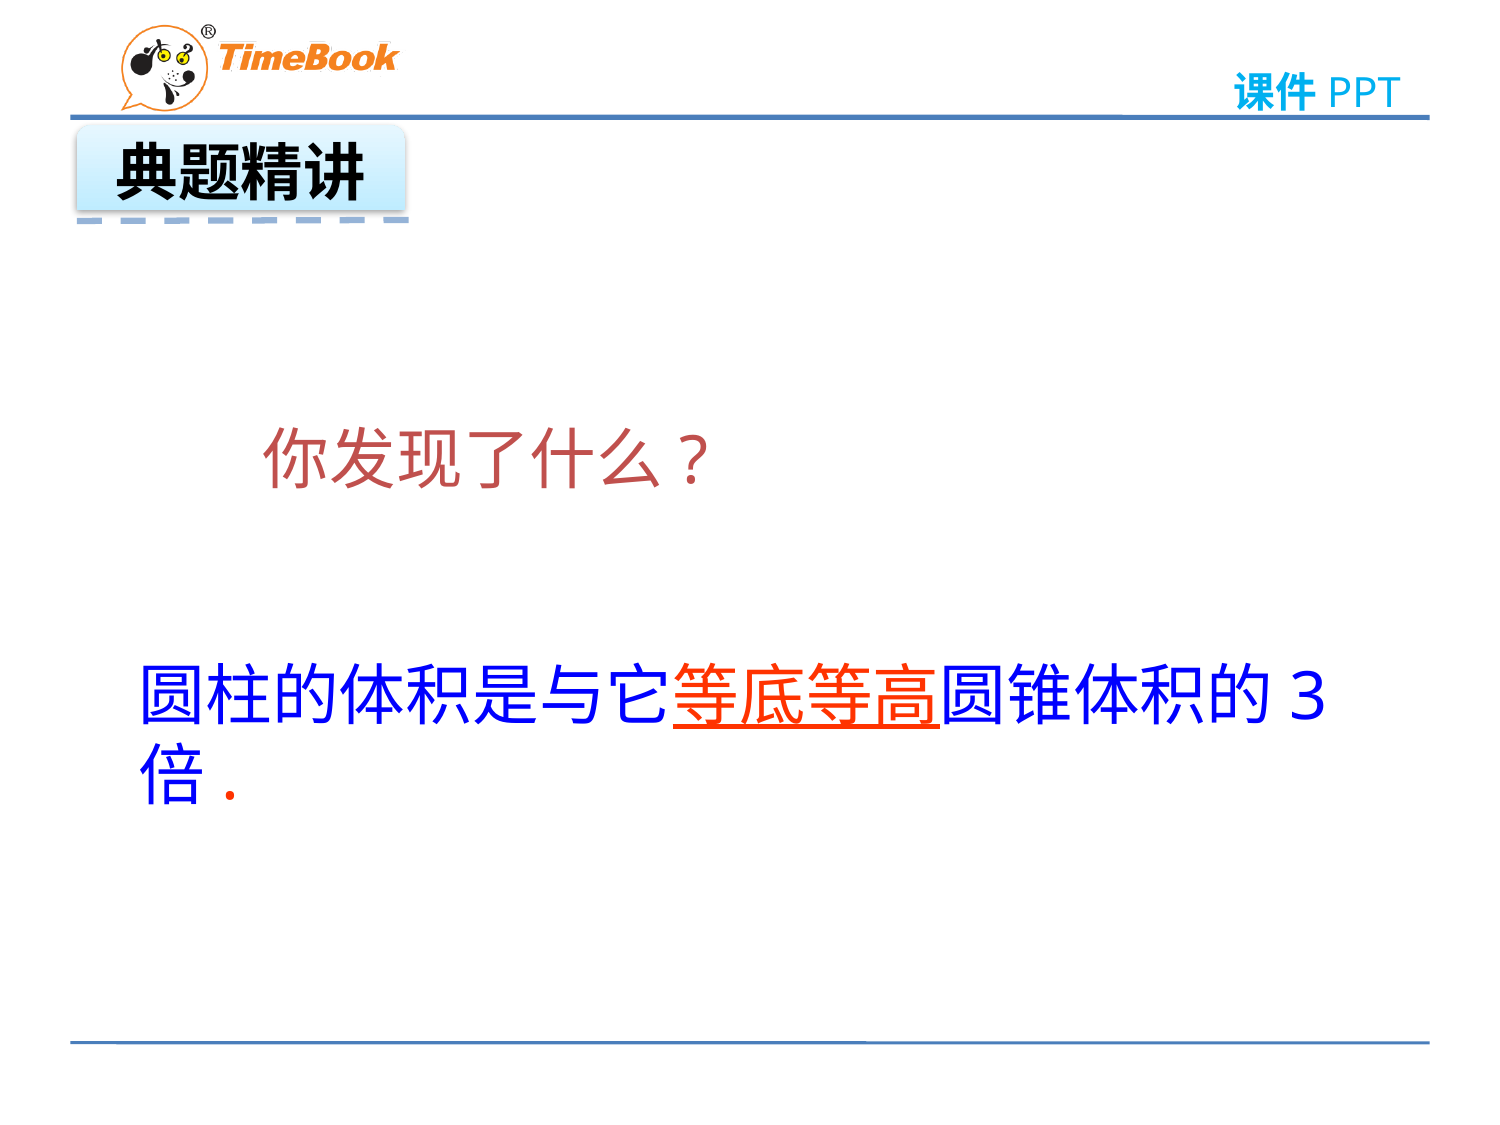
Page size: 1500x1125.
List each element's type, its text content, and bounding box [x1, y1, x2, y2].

text_box 你发现了什么? [248, 409, 1321, 634]
text_box 典题精讲 [76, 124, 406, 212]
text_box 圆柱的体积是与它等底等高圆锥体积的3倍. [123, 645, 1459, 820]
picture [118, 22, 408, 113]
